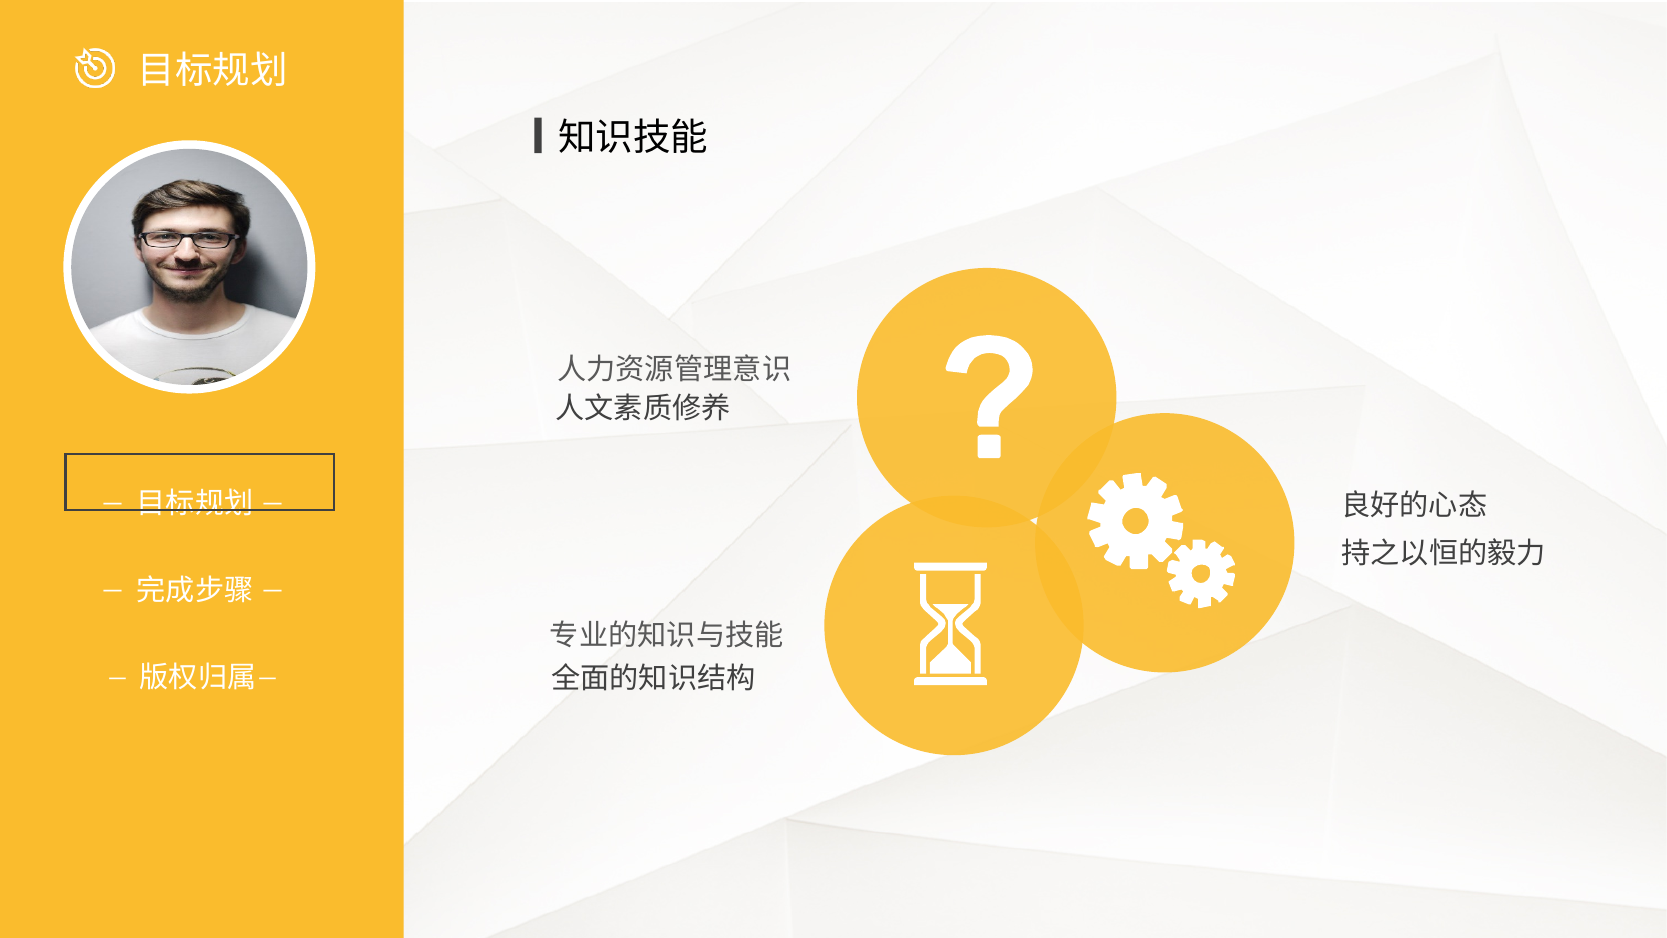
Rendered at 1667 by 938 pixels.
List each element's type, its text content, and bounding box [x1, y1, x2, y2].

text_box 专业的知识与技能 [535, 601, 799, 659]
text_box 人文素质修养 [540, 381, 747, 432]
picture [404, 2, 1667, 938]
text_box 良好的心态 [1326, 479, 1503, 527]
picture [74, 47, 115, 88]
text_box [1035, 413, 1295, 673]
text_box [824, 495, 1084, 756]
text_box 全面的知识结构 [536, 651, 772, 702]
text_box [64, 453, 335, 511]
text_box 人力资源管理意识 [542, 335, 807, 393]
picture [71, 148, 308, 385]
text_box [534, 105, 725, 166]
text_box 持之以恒的毅力 [1326, 527, 1562, 577]
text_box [856, 267, 1117, 528]
